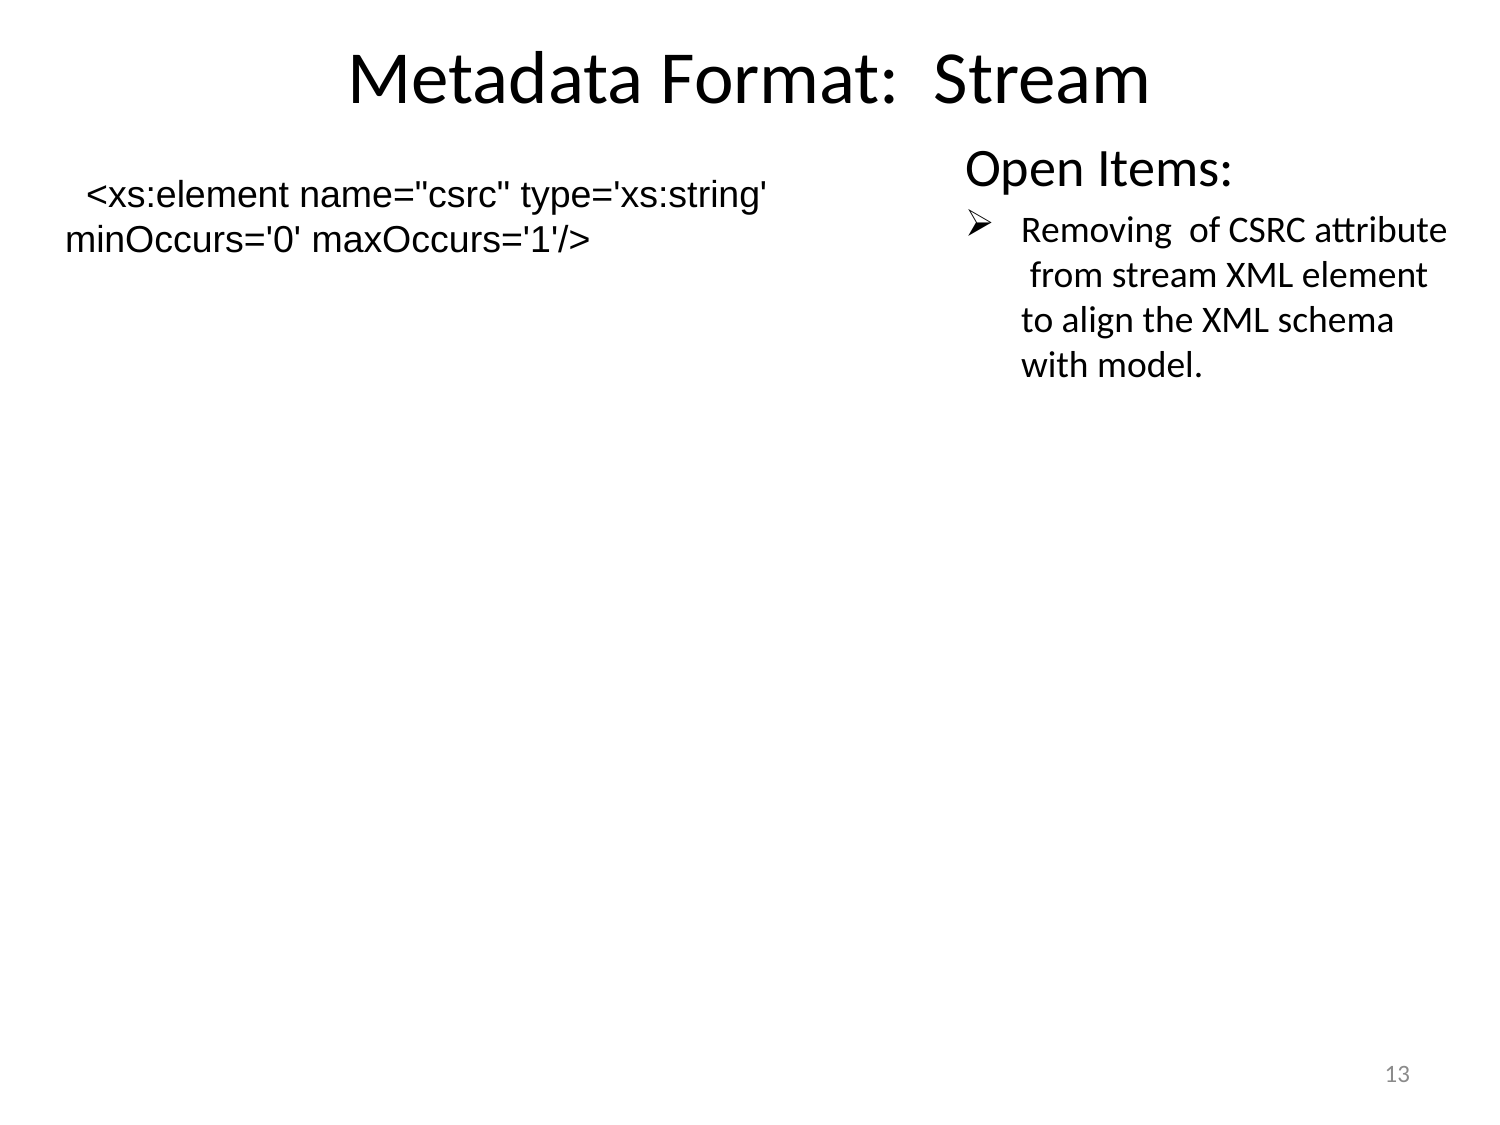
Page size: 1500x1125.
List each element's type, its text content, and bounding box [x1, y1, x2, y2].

text_box <xs:element name="csrc" type='xs:string' minOccurs='0' maxOccurs='1'/> [49, 162, 888, 975]
list Open Items: Removing of CSRC attribute from stream XML element to align the XML schema with model. [949, 124, 1472, 938]
slide_number 13 [1074, 1042, 1425, 1103]
title Metadata Format: Stream [74, 9, 1426, 138]
